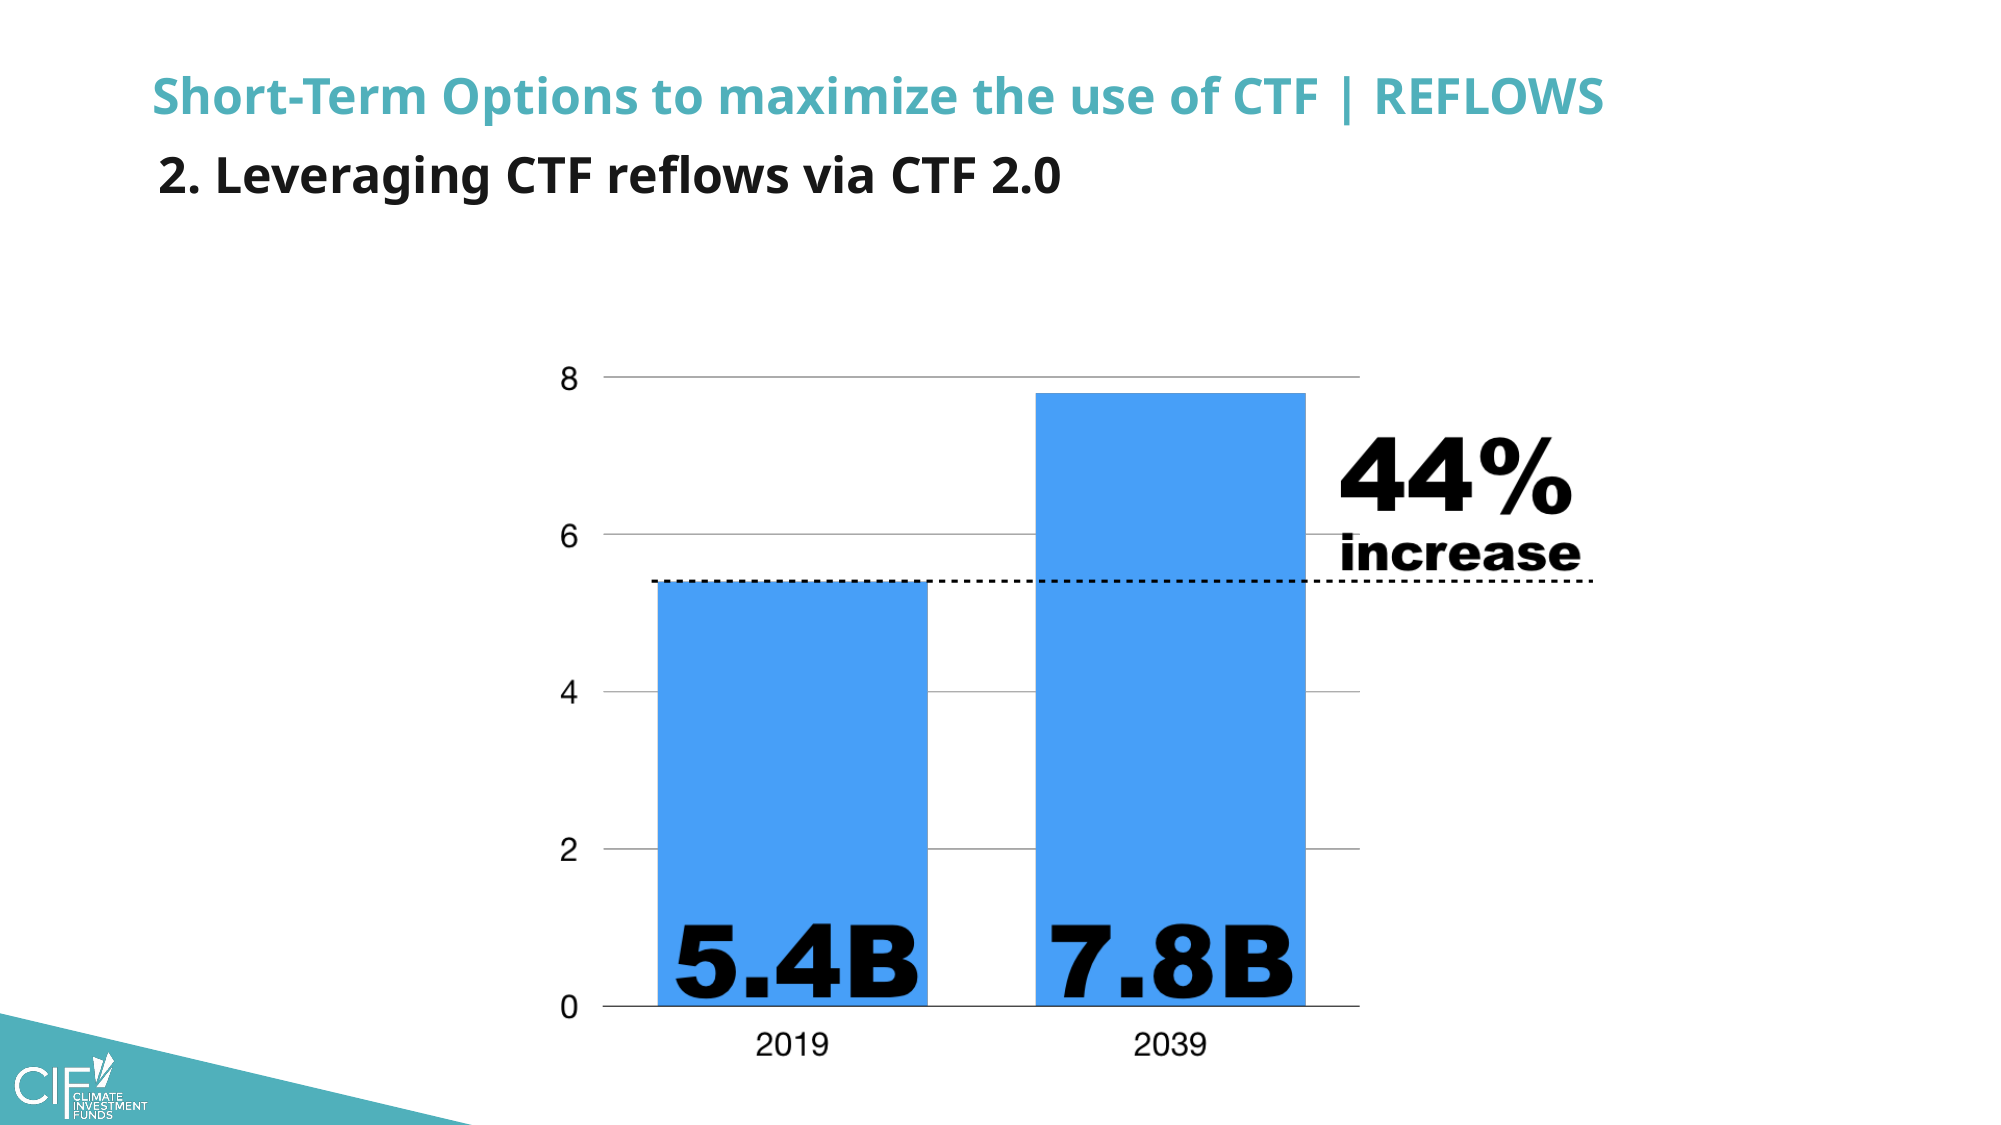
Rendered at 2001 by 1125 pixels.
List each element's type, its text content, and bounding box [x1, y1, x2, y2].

title Short-Term Options to maximize the use of CTF | REFLOWS [137, 59, 1863, 138]
picture [560, 339, 1619, 1063]
text_box 2. Leveraging CTF reflows via CTF 2.0 [143, 134, 1869, 213]
